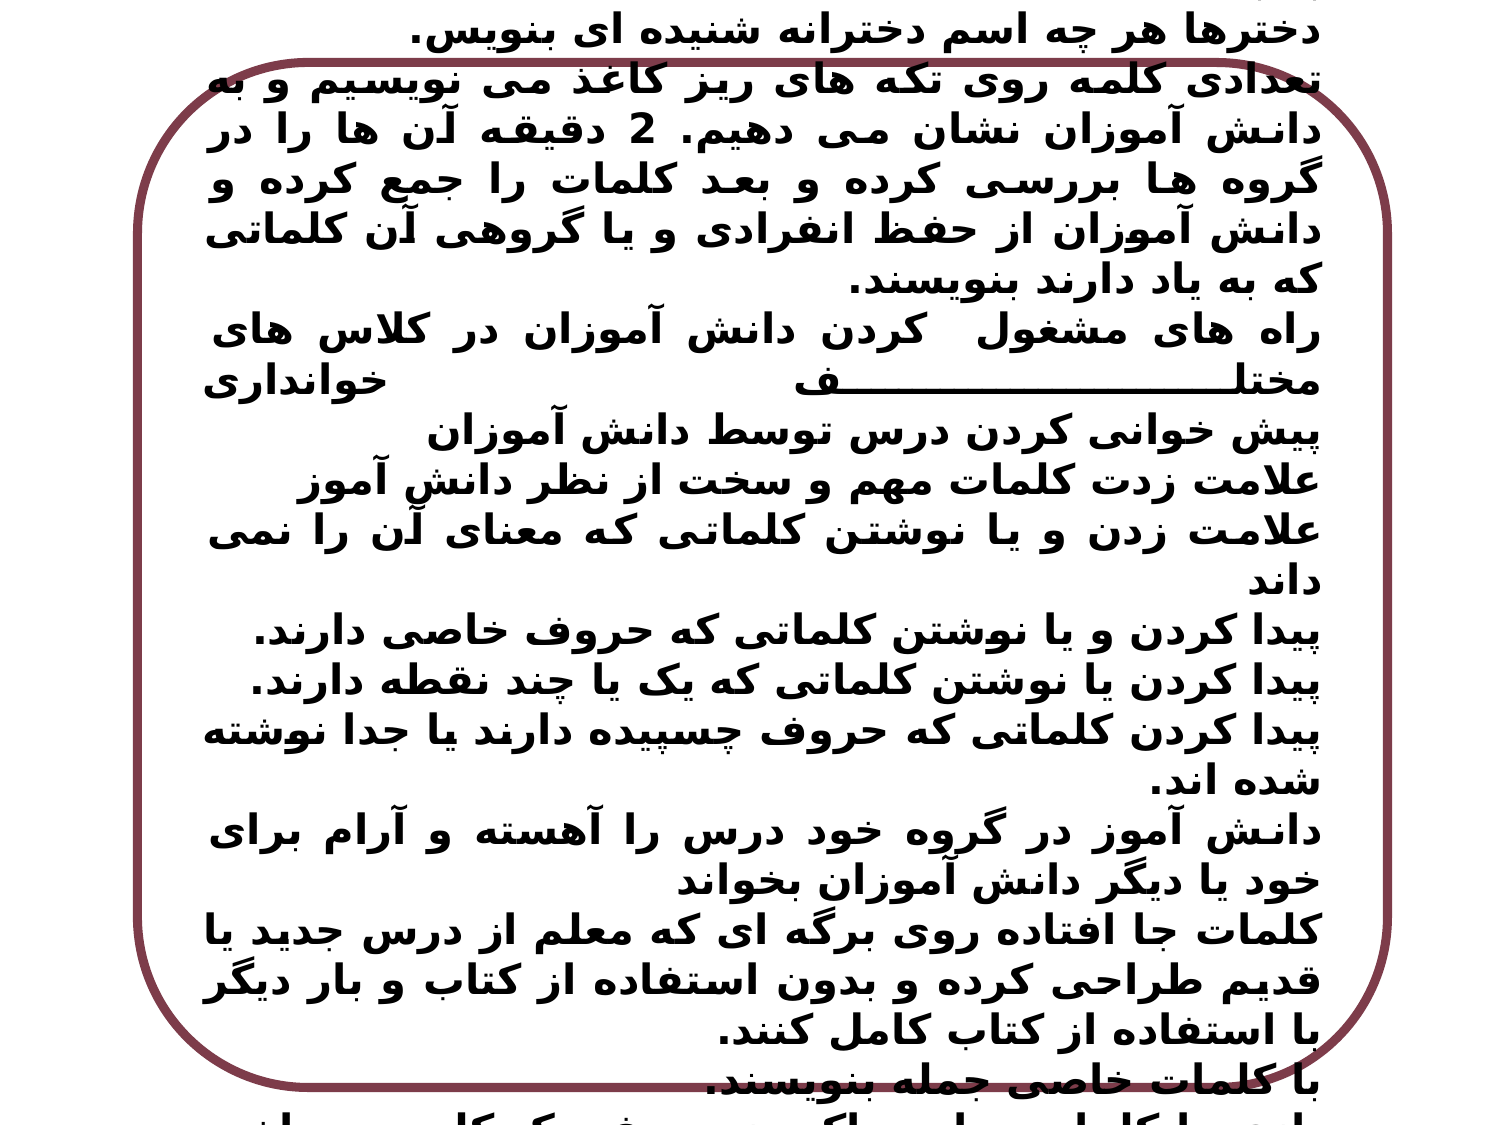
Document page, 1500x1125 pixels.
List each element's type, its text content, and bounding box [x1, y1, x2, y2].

text_box هر چه اسم آدم یا درخت یا گیاه بلدی بنویس 50 کلمه به بالا دخترها هر چه اسم دخترانه شنیده ای بنویس. تعدادی کلمه روی تکه های ریز کاغذ می نویسیم و به دانش آموزان نشان می دهیم. 2 دقیقه آن ها را در گروه ها بررسی کرده و بعد کلمات را جمع کرده و دانش آموزان از حفظ انفرادی و یا گروهی آن کلماتی که به یاد دارند بنویسند. راه های مشغول کردن دانش آموزان در کلاس های مختلف خوانداری پیش خوانی کردن درس توسط دانش آموزان علامت زدت کلمات مهم و سخت از نظر دانش آموز علامت زدن و یا نوشتن کلماتی که معنای آن را نمی داند پیدا کردن و یا نوشتن کلماتی که حروف خاصی دارند. پیدا کردن یا نوشتن کلماتی که یک یا چند نقطه دارند. پیدا کردن کلماتی که حروف چسپیده دارند یا جدا نوشته شده اند. دانش آموز در گروه خود درس را آهسته و آرام برای خود یا دیگر دانش آموزان بخواند کلمات جا افتاده روی برگه ای که معلم از درس جدید یا قدیم طراحی کرده و بدون استفاده از کتاب و بار دیگر با استفاده از کتاب کامل کنند. با کلمات خاصی جمله بنویسند. بازی با کلمات، جابه جاکردن حروف یک کلمه و ساخت کلمه جدید. [132, 57, 1393, 1093]
